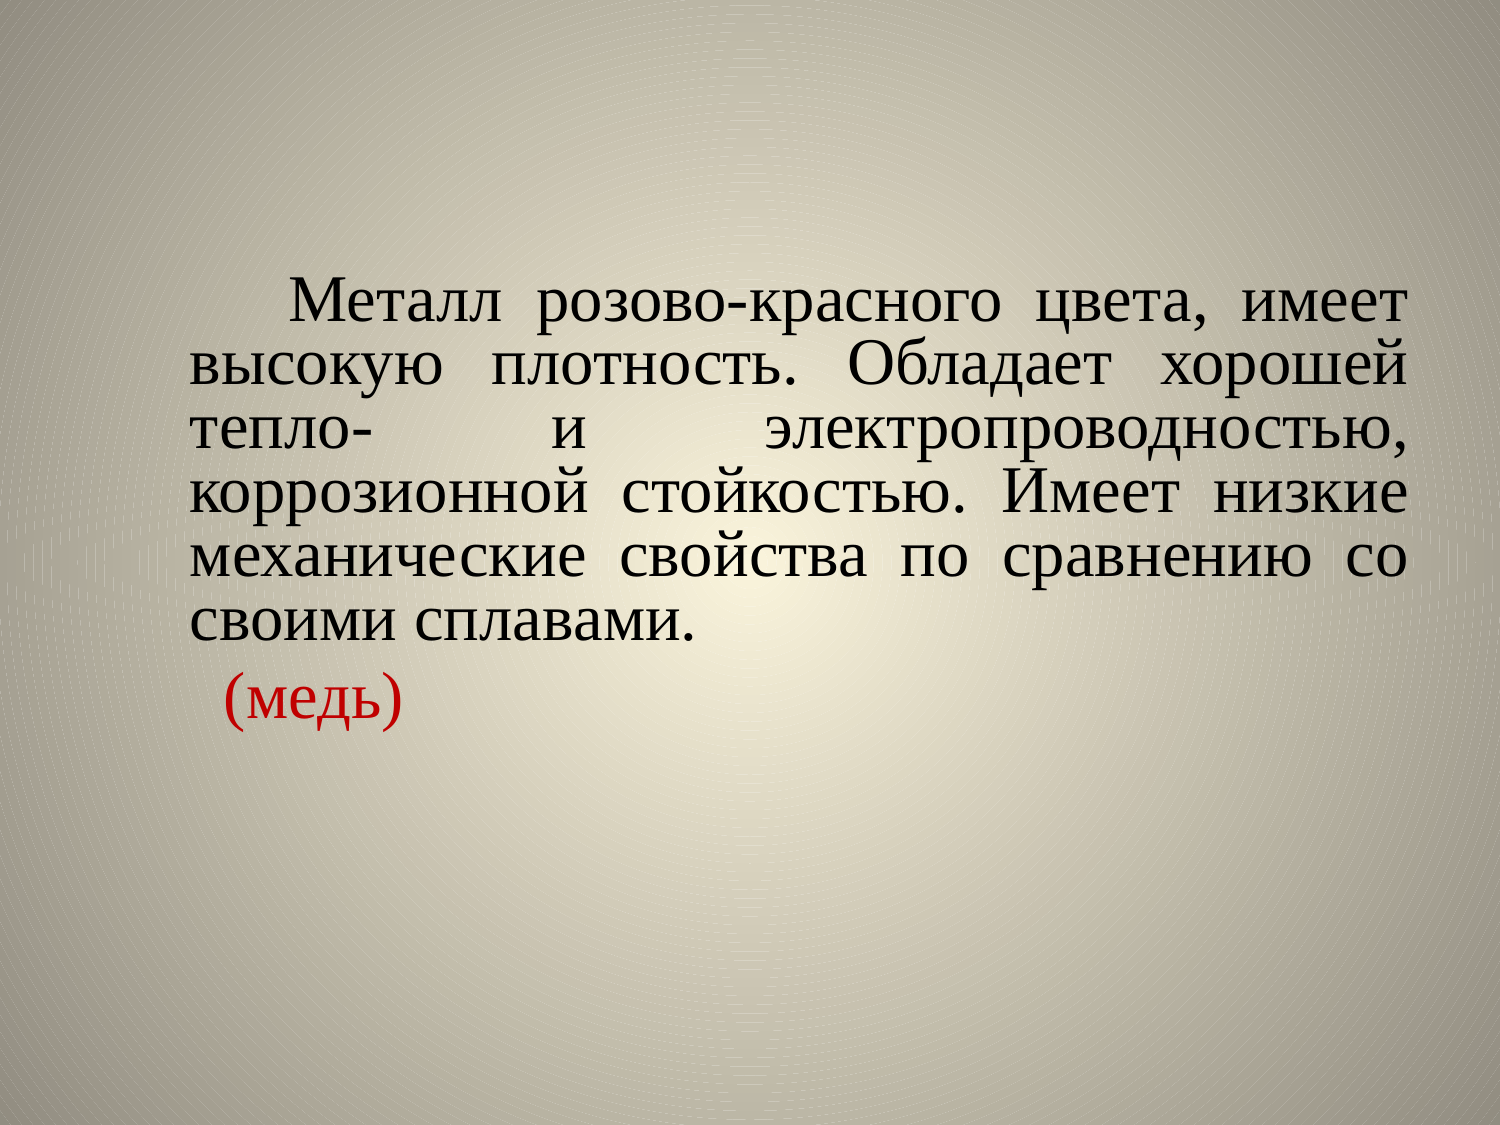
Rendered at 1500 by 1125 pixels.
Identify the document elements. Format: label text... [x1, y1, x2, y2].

list Металл розово-красного цвета, имеет высокую плотность. Обладает хорошей тепло- и электропроводностью, коррозионной стойкостью. Имеет низкие механические свойства по сравнению со своими сплавами. (медь) [74, 262, 1426, 1006]
